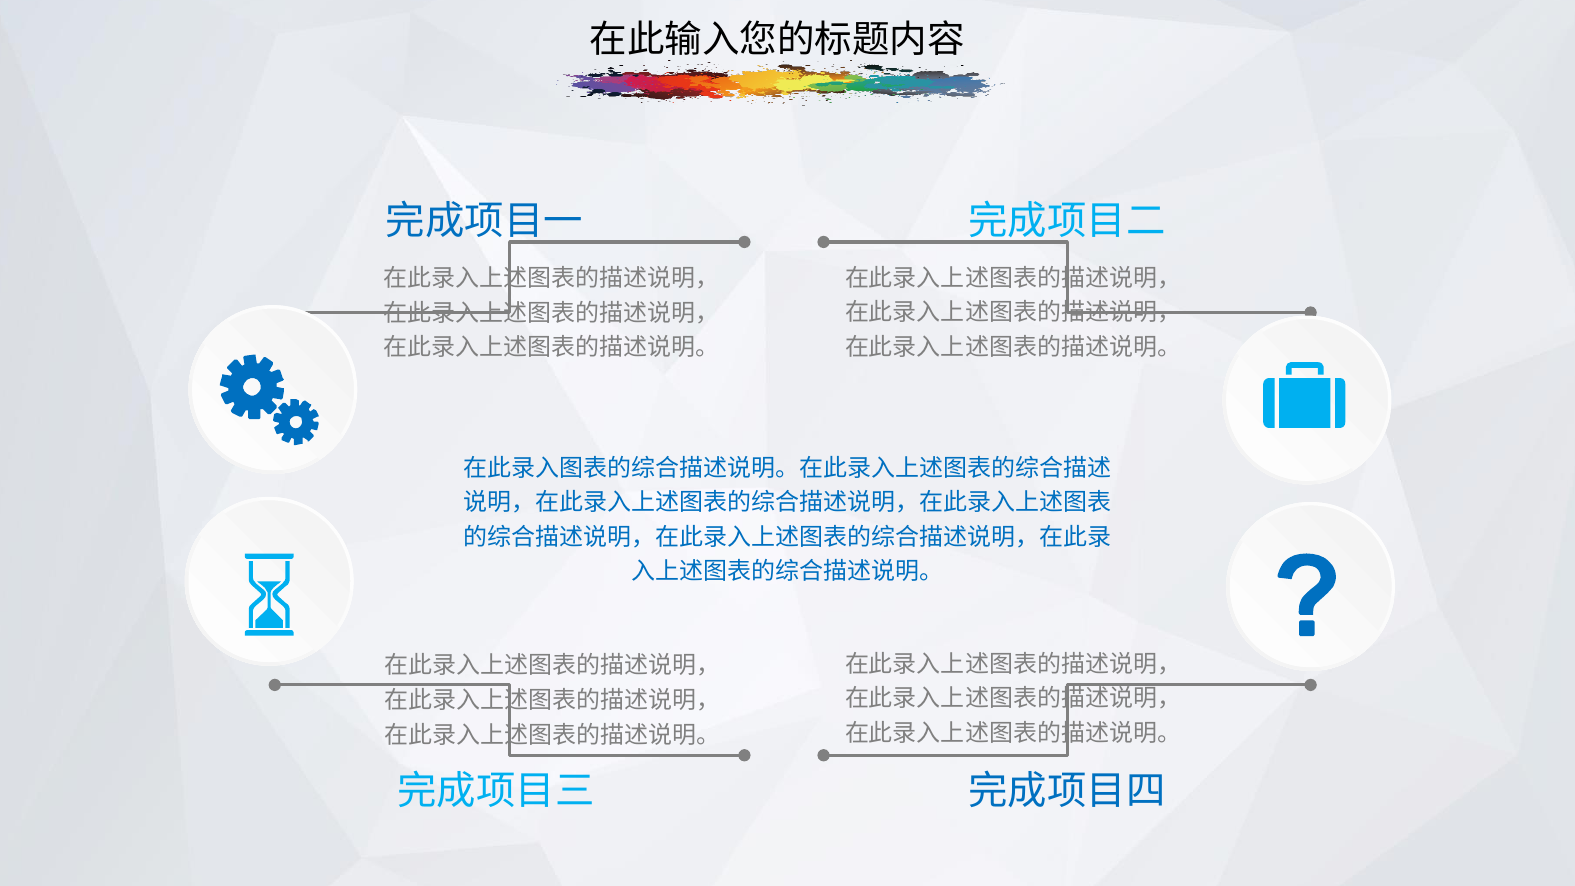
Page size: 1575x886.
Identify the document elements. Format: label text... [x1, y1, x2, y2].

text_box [184, 496, 354, 666]
picture [0, 0, 1575, 886]
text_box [274, 241, 745, 313]
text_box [823, 684, 1311, 756]
text_box 完成项目一 [374, 189, 596, 240]
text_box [274, 684, 745, 756]
text_box 在此录入上述图表的描述说明，在此录入上述图表的描述说明，在此录入上述图表的描述说明。 [833, 636, 1204, 683]
text_box 在此录入上述图表的描述说明，在此录入上述图表的描述说明，在此录入上述图表的描述说明。 [371, 321, 744, 382]
text_box 在此录入上述图表的描述说明，在此录入上述图表的描述说明，在此录入上述图表的描述说明。 [372, 638, 745, 684]
text_box 在此录入图表的综合描述说明。在此录入上述图表的综合描述说明，在此录入上述图表的综合描述说明，在此录入上述图表的综合描述说明，在此录入上述图表的综合描述说明，在此录入上述图表的综合描述说明。 [447, 441, 1128, 589]
text_box 在此输入您的标题内容 [578, 9, 990, 56]
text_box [1222, 315, 1392, 485]
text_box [1225, 501, 1396, 672]
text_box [188, 304, 358, 475]
text_box 在此录入上述图表的描述说明，在此录入上述图表的描述说明，在此录入上述图表的描述说明。 [833, 322, 1204, 401]
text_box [823, 241, 1311, 313]
text_box 完成项目四 [956, 765, 1178, 819]
text_box 完成项目二 [956, 189, 1178, 240]
text_box 完成项目三 [385, 765, 607, 819]
